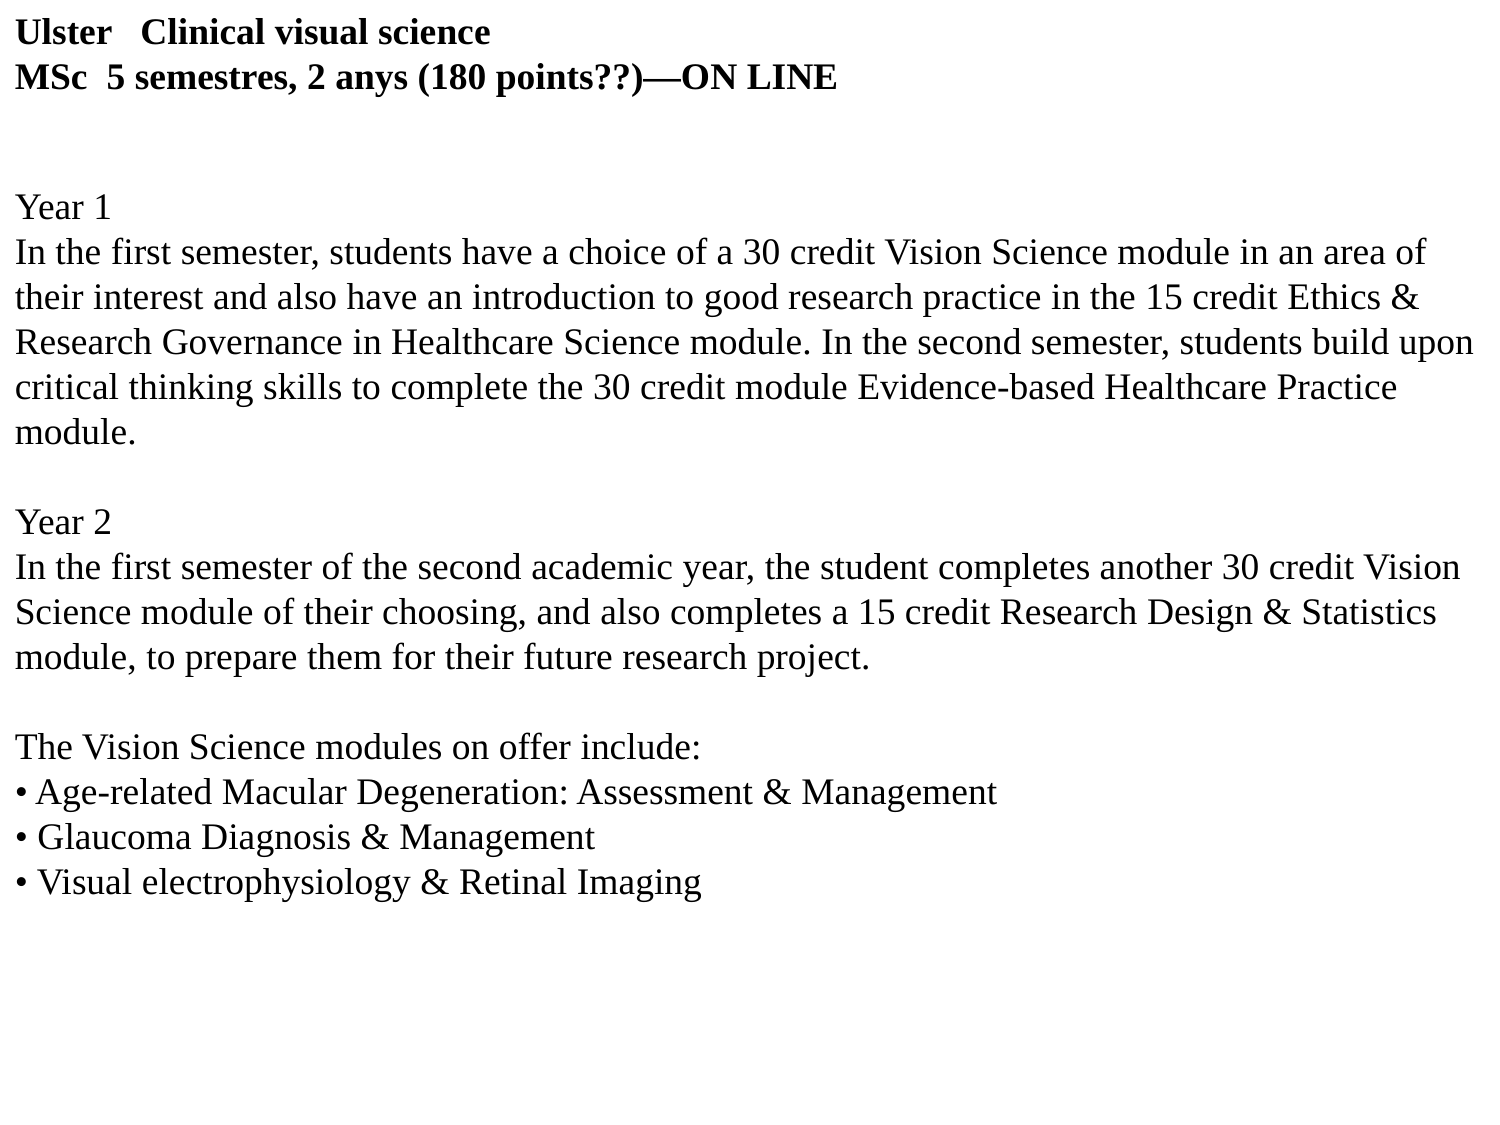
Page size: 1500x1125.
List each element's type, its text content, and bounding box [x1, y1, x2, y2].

text_box Ulster Clinical visual science MSc 5 semestres, 2 anys (180 points??)—ON LINE [0, 0, 904, 105]
text_box Year 1 In the first semester, students have a choice of a 30 credit Vision Science module in an area of their interest and also have an introduction to good research practice in the 15 credit Ethics & Research Governance in Healthcare Science module. In the second semester, students build upon critical thinking skills to complete the 30 credit module Evidence-based Healthcare Practice module. Year 2 In the first semester of the second academic year, the student completes another 30 credit Vision Science module of their choosing, and also completes a 15 credit Research Design & Statistics module, to prepare them for their future research project. The Vision Science modules on offer include: • Age-related Macular Degeneration: Assessment & Management • Glaucoma Diagnosis & Management • Visual electrophysiology & Retinal Imaging [0, 174, 1500, 910]
